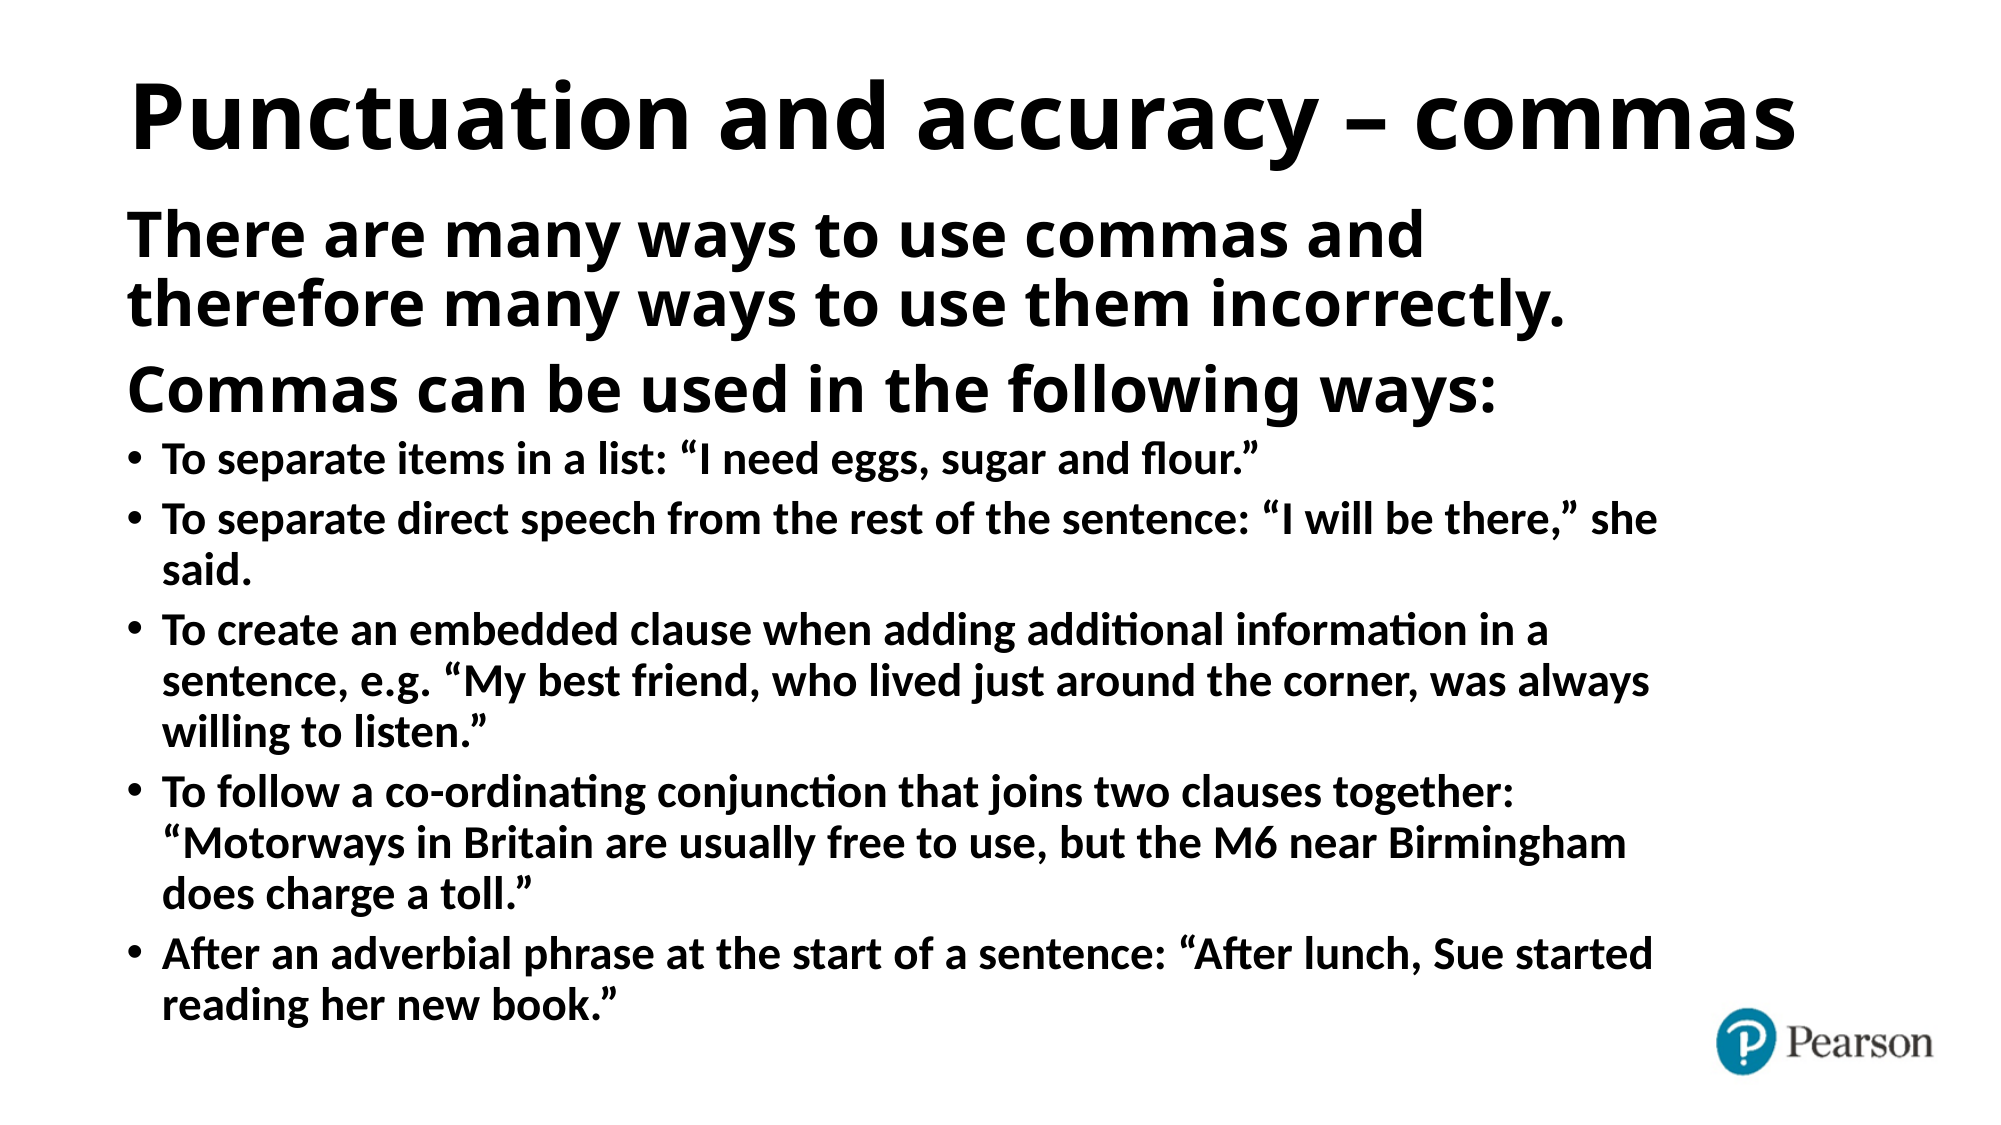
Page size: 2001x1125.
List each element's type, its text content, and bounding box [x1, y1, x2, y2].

list There are many ways to use commas and therefore many ways to use them incorrectly. Commas can be used in the following ways: To separate items in a list: “I need eggs, sugar and flour.” To separate direct speech from the rest of the sentence: “I will be there,” she said. To create an embedded clause when adding additional information in a sentence, e.g. “My best friend, who lived just around the corner, was always willing to listen.” To follow a co-ordinating conjunction that joins two clauses together: “Motorways in Britain are usually free to use, but the M6 near Birmingham does charge a toll.” After an adverbial phrase at the start of a sentence: “After lunch, Sue started reading her new book.” [41, 195, 1696, 1055]
title Punctuation and accuracy – commas [114, 59, 1863, 179]
picture [1706, 993, 1944, 1086]
